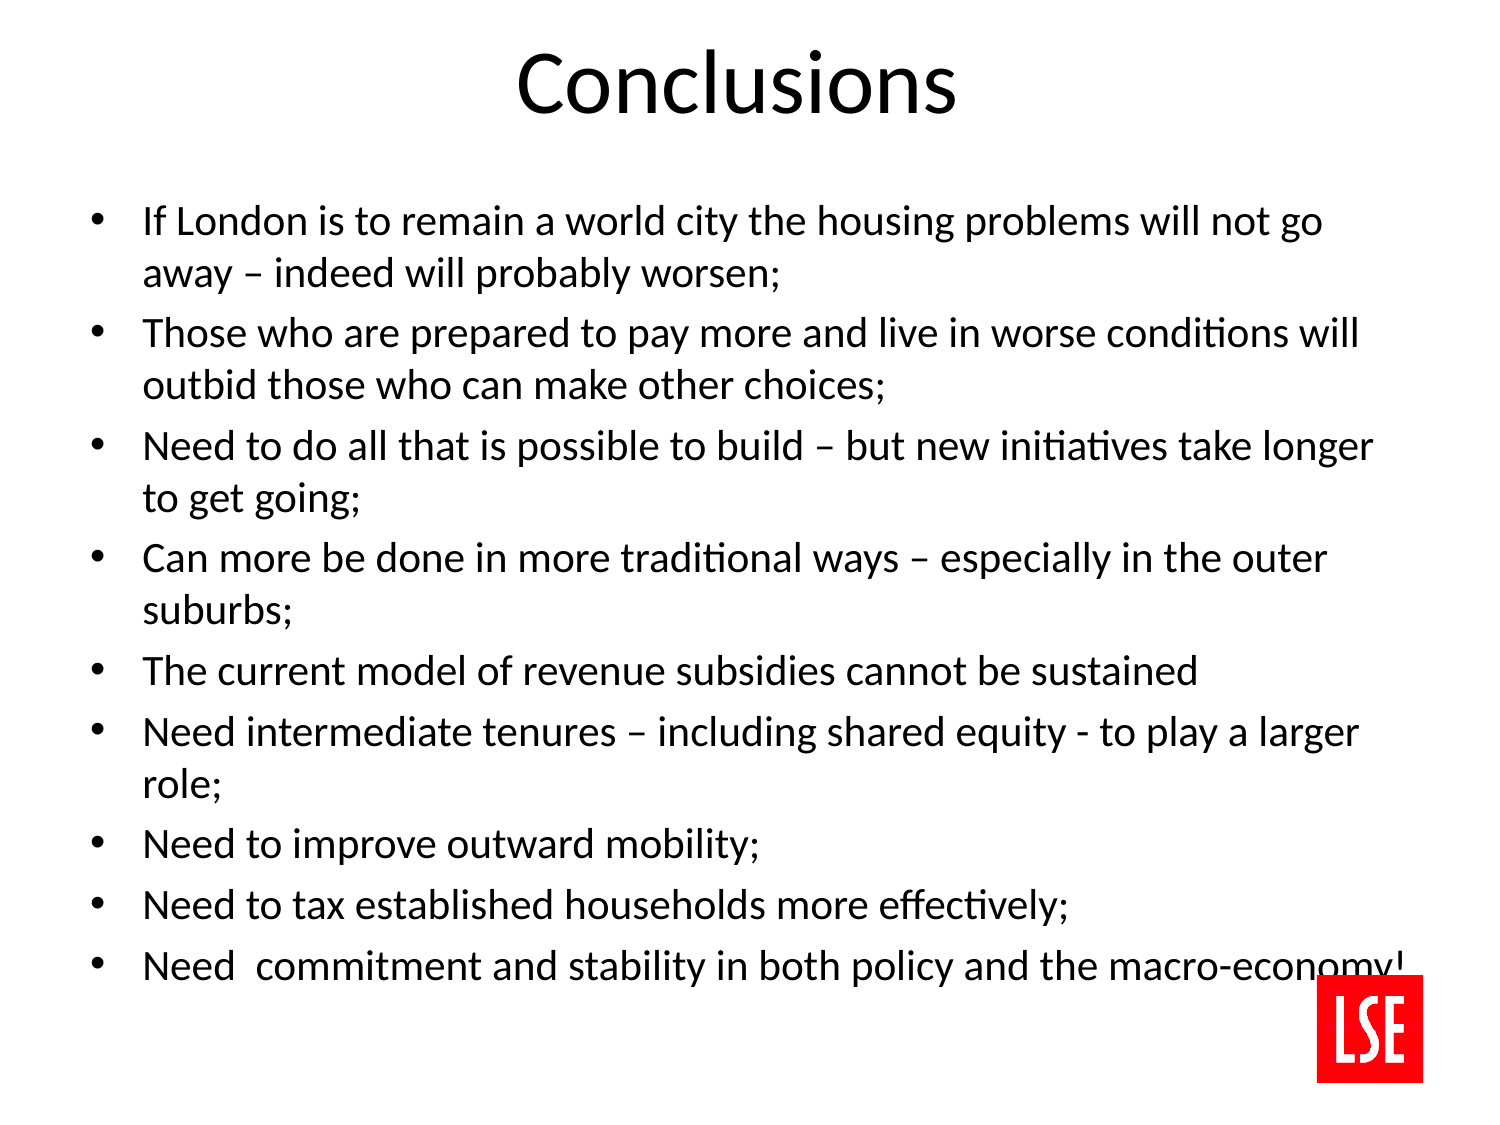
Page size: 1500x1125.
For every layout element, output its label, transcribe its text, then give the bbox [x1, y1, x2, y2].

picture [1316, 975, 1424, 1083]
title Conclusions [73, 0, 1424, 154]
list If London is to remain a world city the housing problems will not go away – indeed will probably worsen; Those who are prepared to pay more and live in worse conditions will outbid those who can make other choices; Need to do all that is possible to build – but new initiatives take longer to get going; Can more be done in more traditional ways – especially in the outer suburbs; The current model of revenue subsidies cannot be sustained Need intermediate tenures – including shared equity - to play a larger role; Need to improve outward mobility; Need to tax established households more effectively; Need commitment and stability in both policy and the macro-economy! [75, 184, 1425, 1005]
